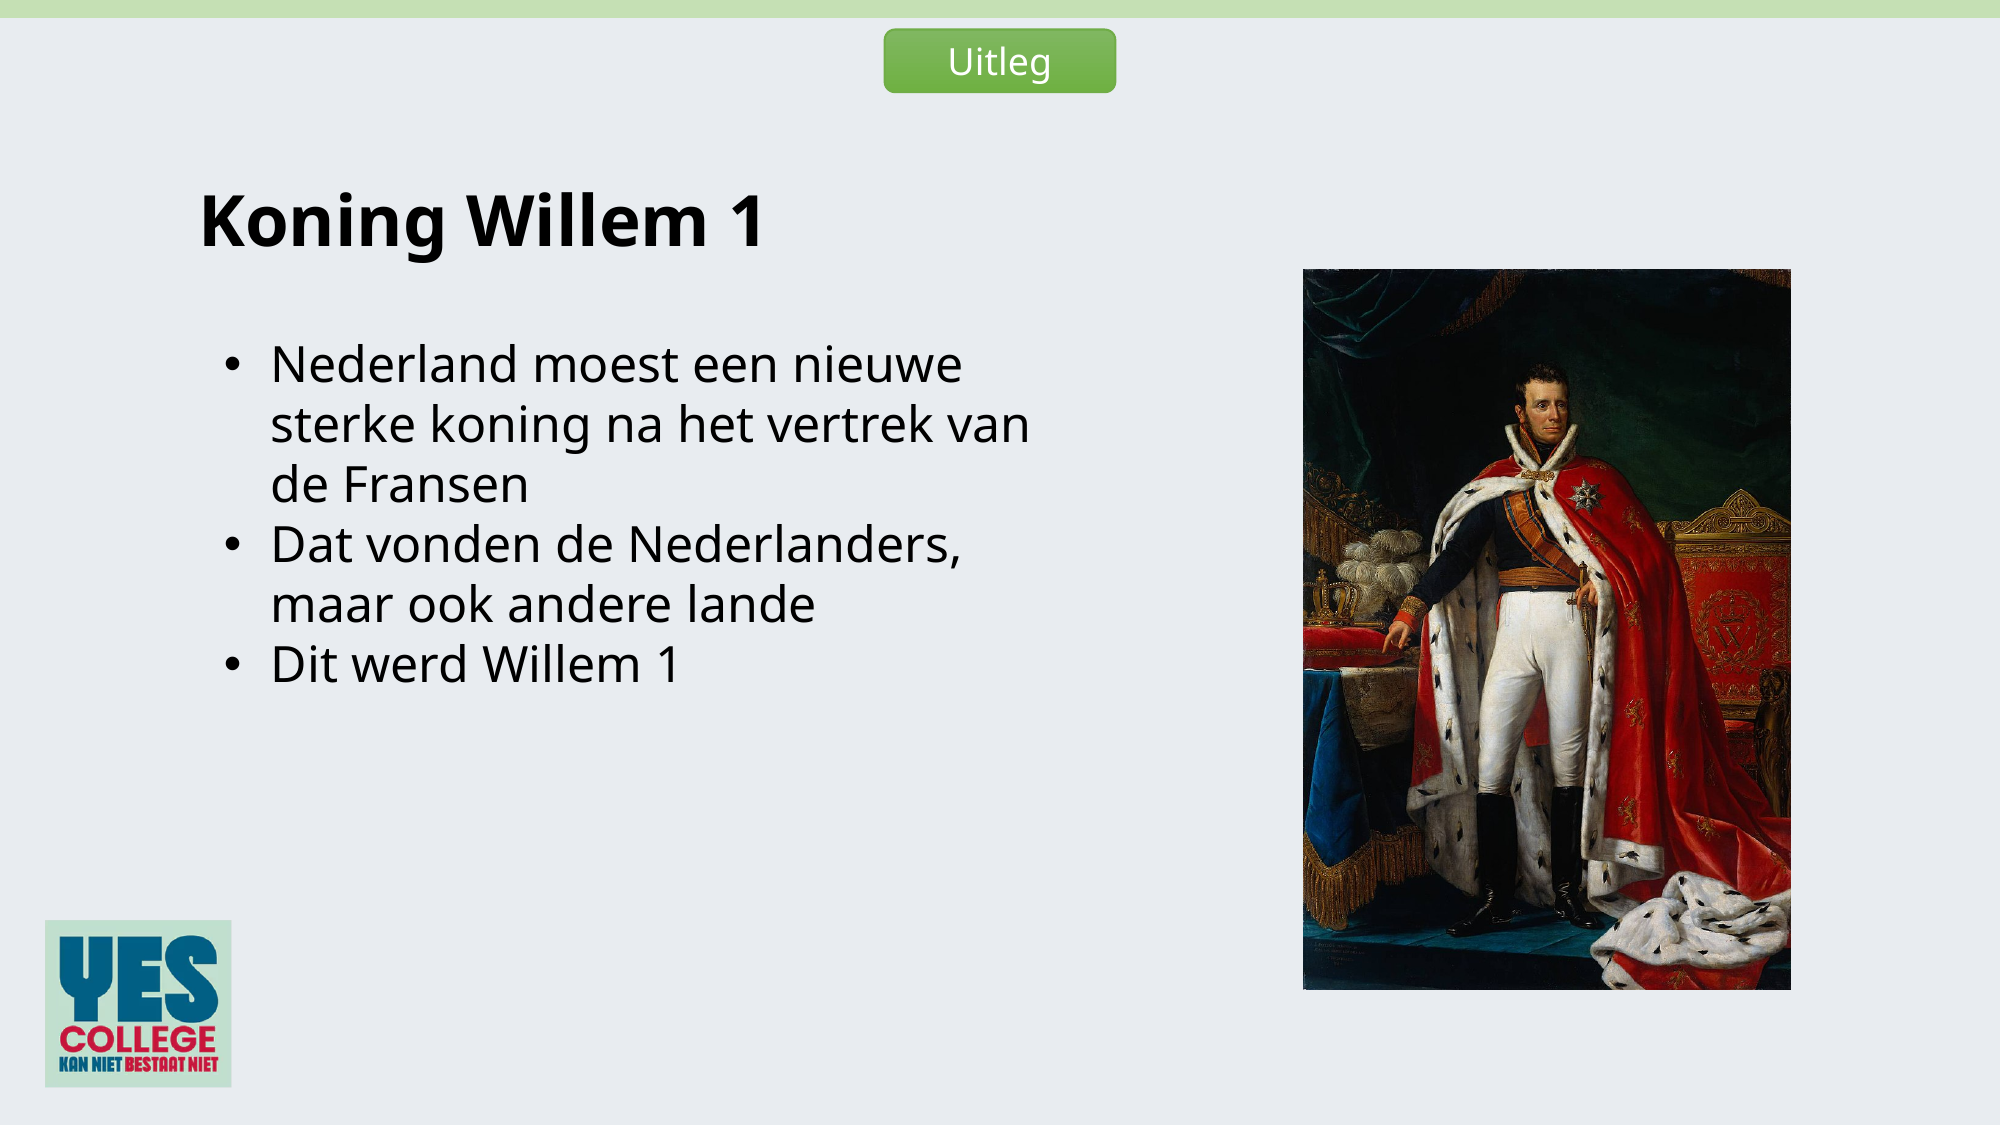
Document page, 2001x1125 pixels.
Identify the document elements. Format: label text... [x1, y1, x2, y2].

picture [1302, 268, 1792, 991]
text_box [0, 0, 2000, 18]
text_box Nederland moest een nieuwe sterke koning na het vertrek van de Fransen Dat vonden de Nederlanders, maar ook andere lande Dit werd Willem 1 [209, 325, 1079, 761]
text_box Uitleg [883, 28, 1117, 94]
text_box Koning Willem 1 [183, 168, 1368, 269]
picture [0, 913, 356, 1093]
